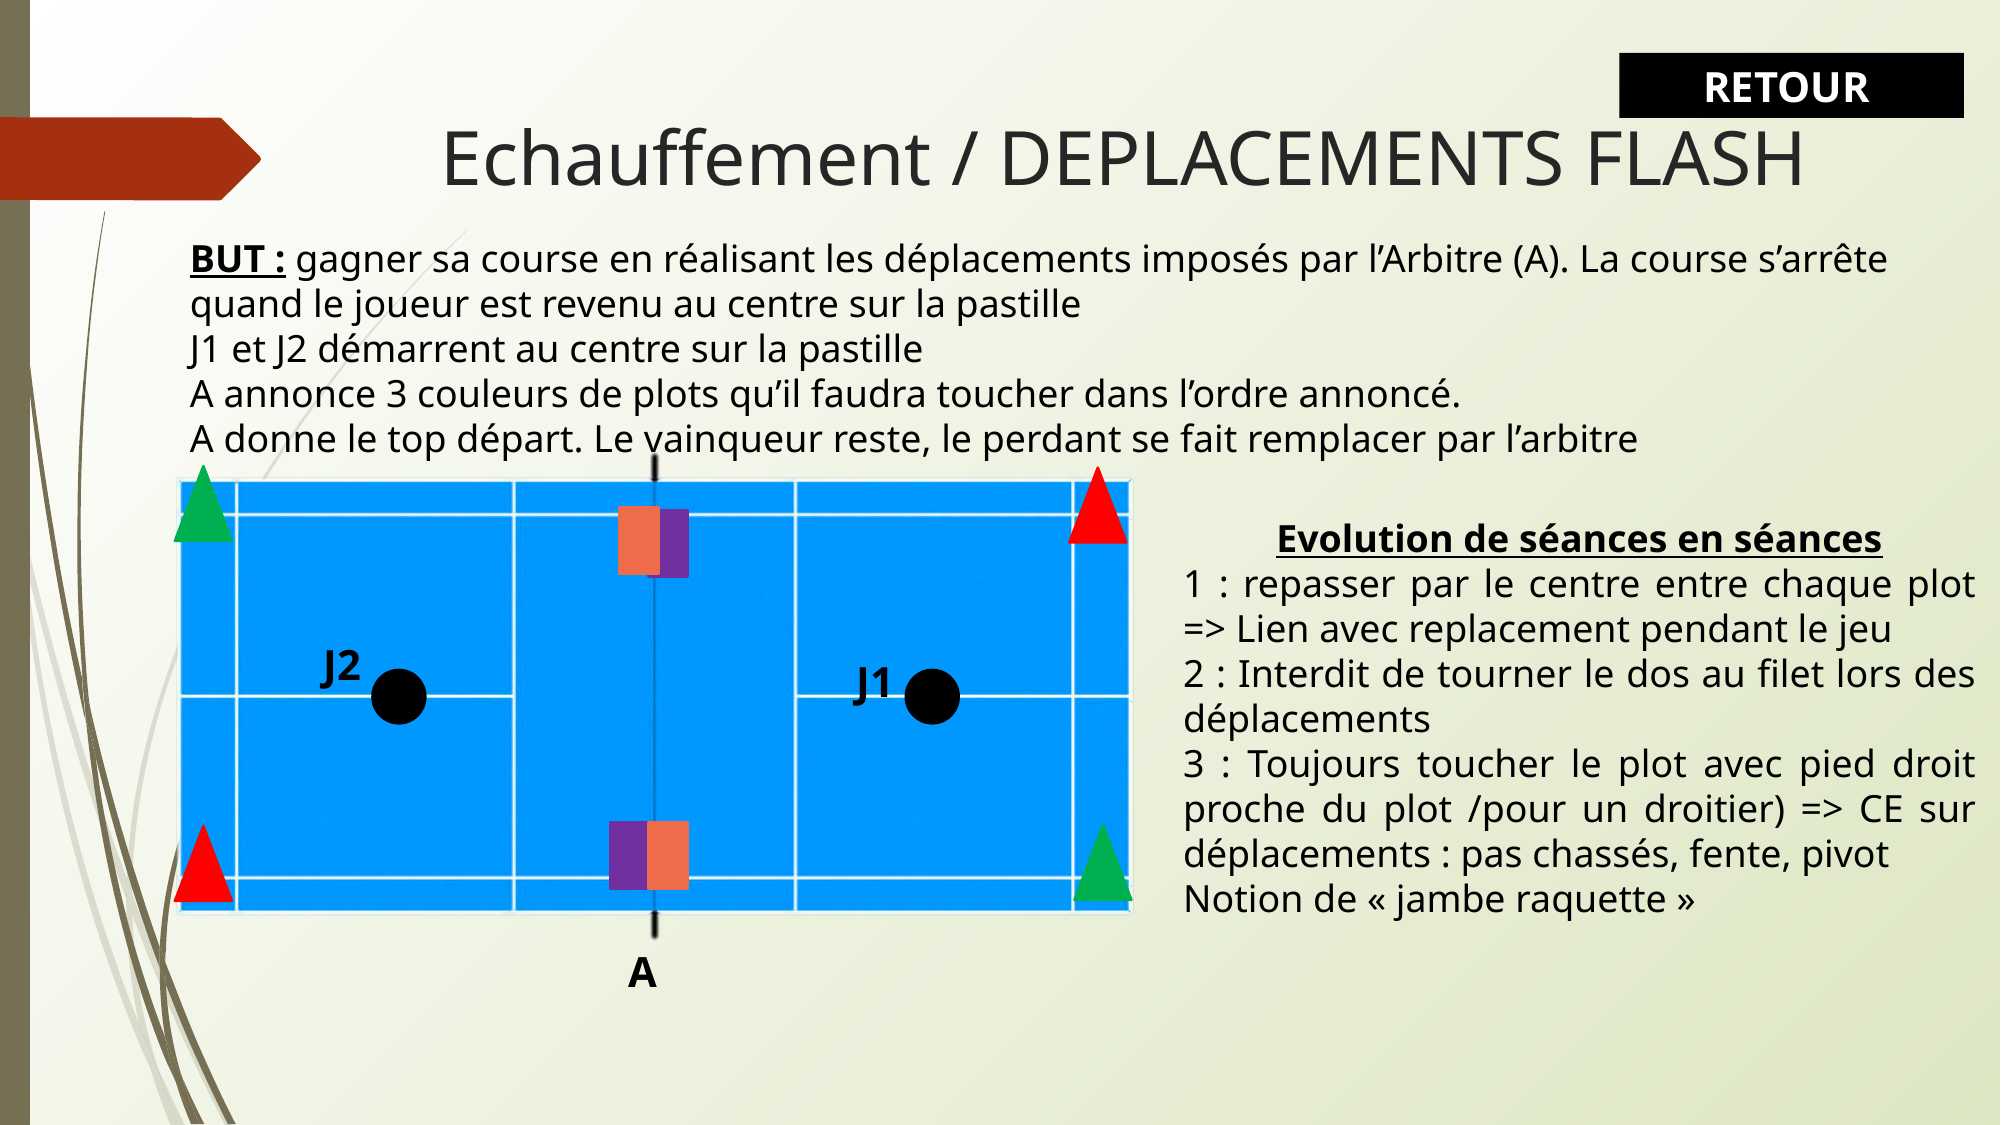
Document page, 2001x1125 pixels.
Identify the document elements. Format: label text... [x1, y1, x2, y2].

text_box Evolution de séances en séances 1 : repasser par le centre entre chaque plot => Lien avec replacement pendant le jeu 2 : Interdit de tourner le dos au filet lors des déplacements 3 : Toujours toucher le plot avec pied droit proche du plot /pour un droitier) => CE sur déplacements : pas chassés, fente, pivot Notion de « jambe raquette » [1331, 507, 1992, 928]
title Echauffement / DEPLACEMENTS FLASH [425, 102, 1888, 227]
text_box RETOUR [1619, 52, 1964, 118]
text_box BUT : gagner sa course en réalisant les déplacements imposés par l’Arbitre (A). La course s’arrête quand le joueur est revenu au centre sur la pastille J1 et J2 démarrent au centre sur la pastille A annonce 3 couleurs de plots qu’il faudra toucher dans l’ordre annoncé. A donne le top départ. Le vainqueur reste, le perdant se fait remplacer par l’arbitre [174, 227, 1964, 468]
picture [0, 318, 1327, 1075]
